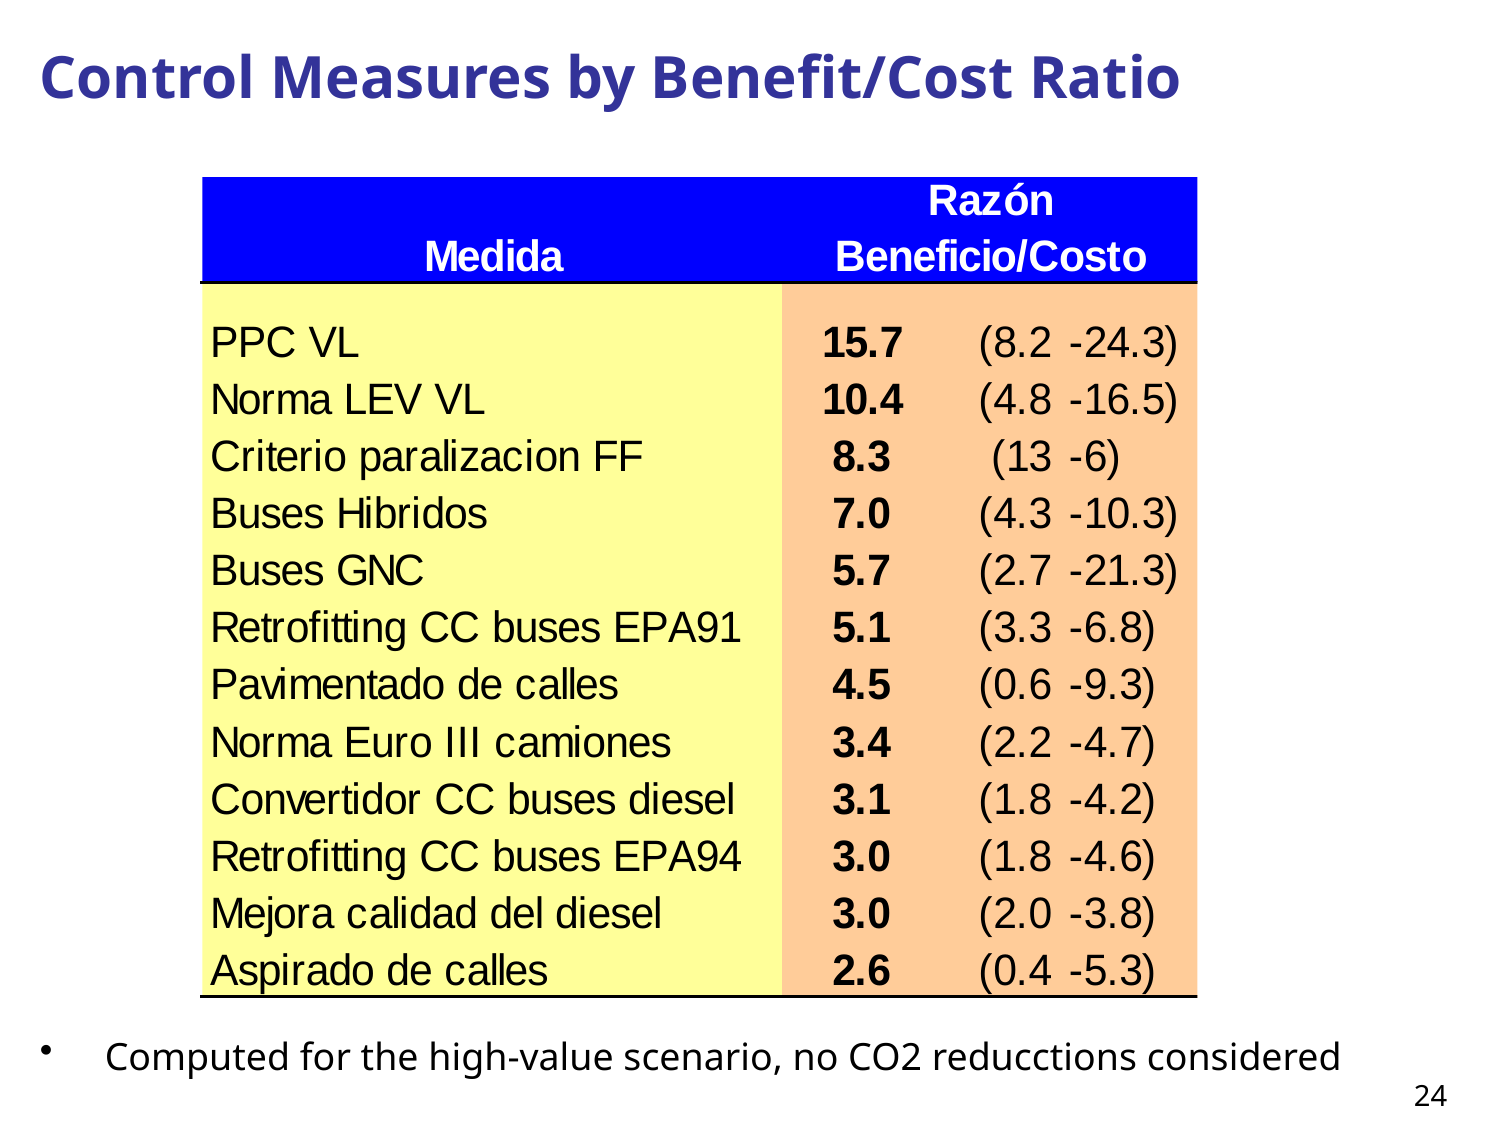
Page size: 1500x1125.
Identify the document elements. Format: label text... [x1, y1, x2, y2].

title Control Measures by Benefit/Cost Ratio [24, 12, 1463, 138]
list Computed for the high-value scenario, no CO2 reducctions considered [24, 1024, 1451, 1076]
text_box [199, 174, 1201, 1001]
slide_number 24 [1149, 1049, 1463, 1125]
